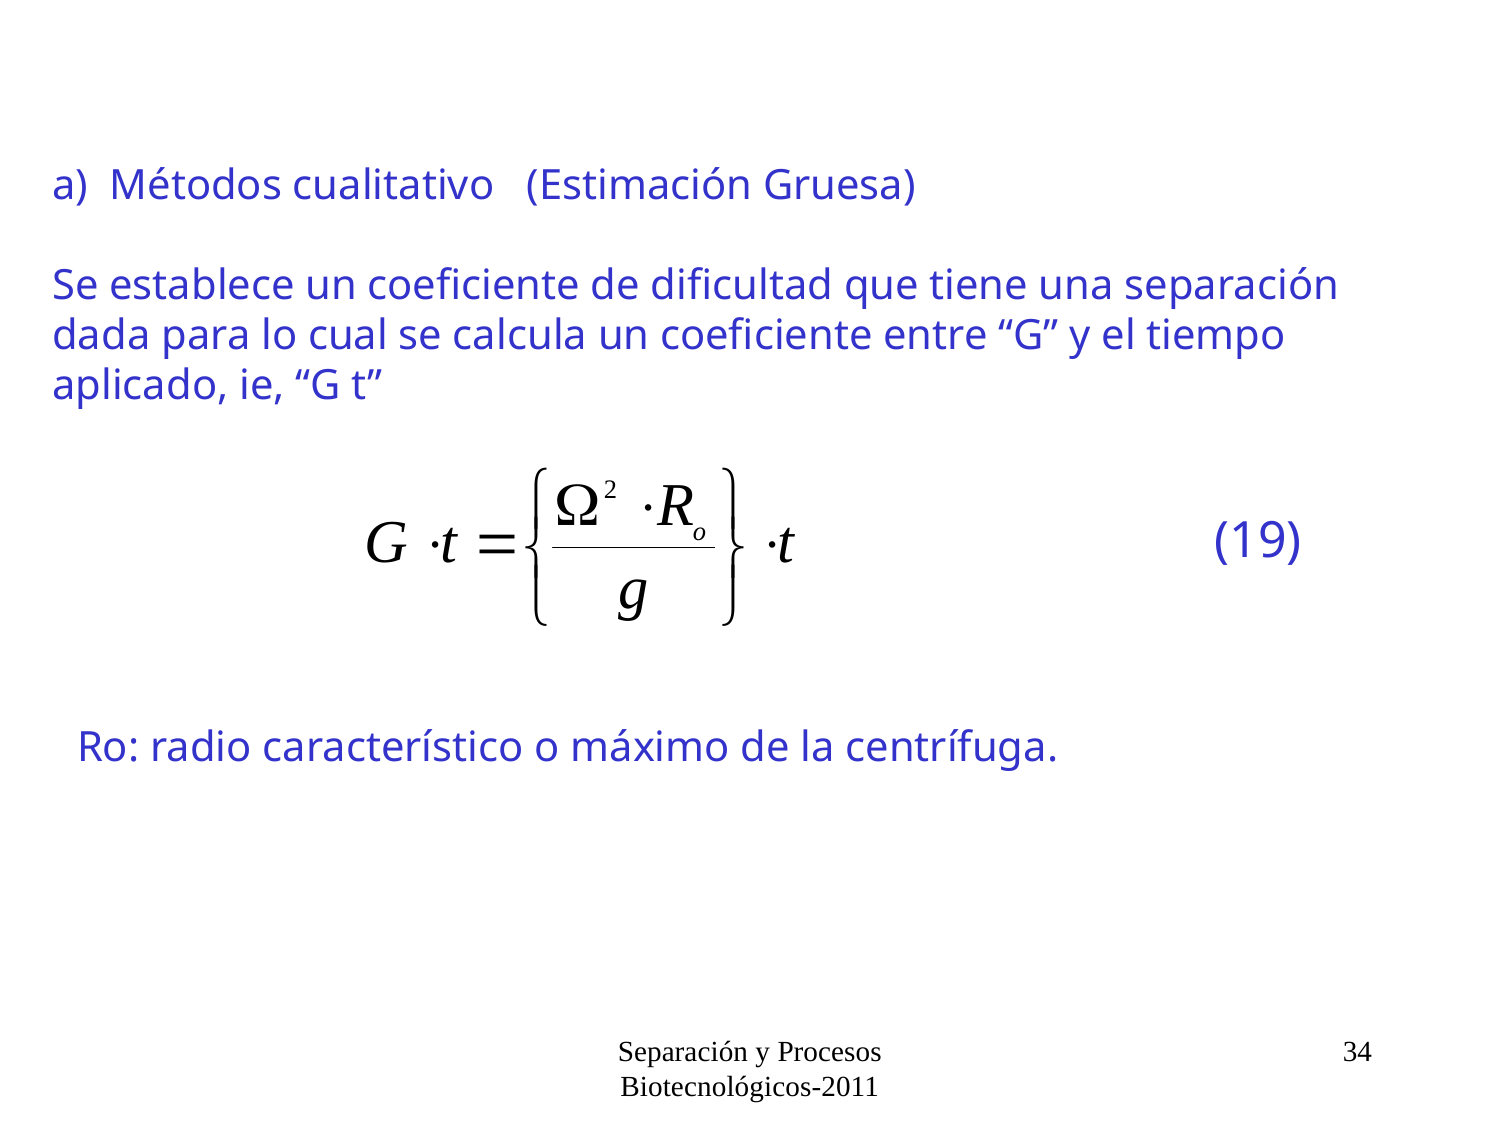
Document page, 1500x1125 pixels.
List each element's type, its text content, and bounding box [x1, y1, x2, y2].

text_box a) Métodos cualitativo (Estimación Gruesa) Se establece un coeficiente de dificultad que tiene una separación dada para lo cual se calcula un coeficiente entre “G” y el tiempo aplicado, ie, “G t” [37, 149, 1438, 415]
slide_number 34 [1074, 1024, 1388, 1101]
footer Separación y Procesos Biotecnológicos-2011 [512, 1024, 988, 1101]
text_box (19) [1199, 499, 1363, 575]
text_box Ro: radio característico o máximo de la centrífuga. [62, 712, 1425, 778]
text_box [359, 459, 806, 636]
